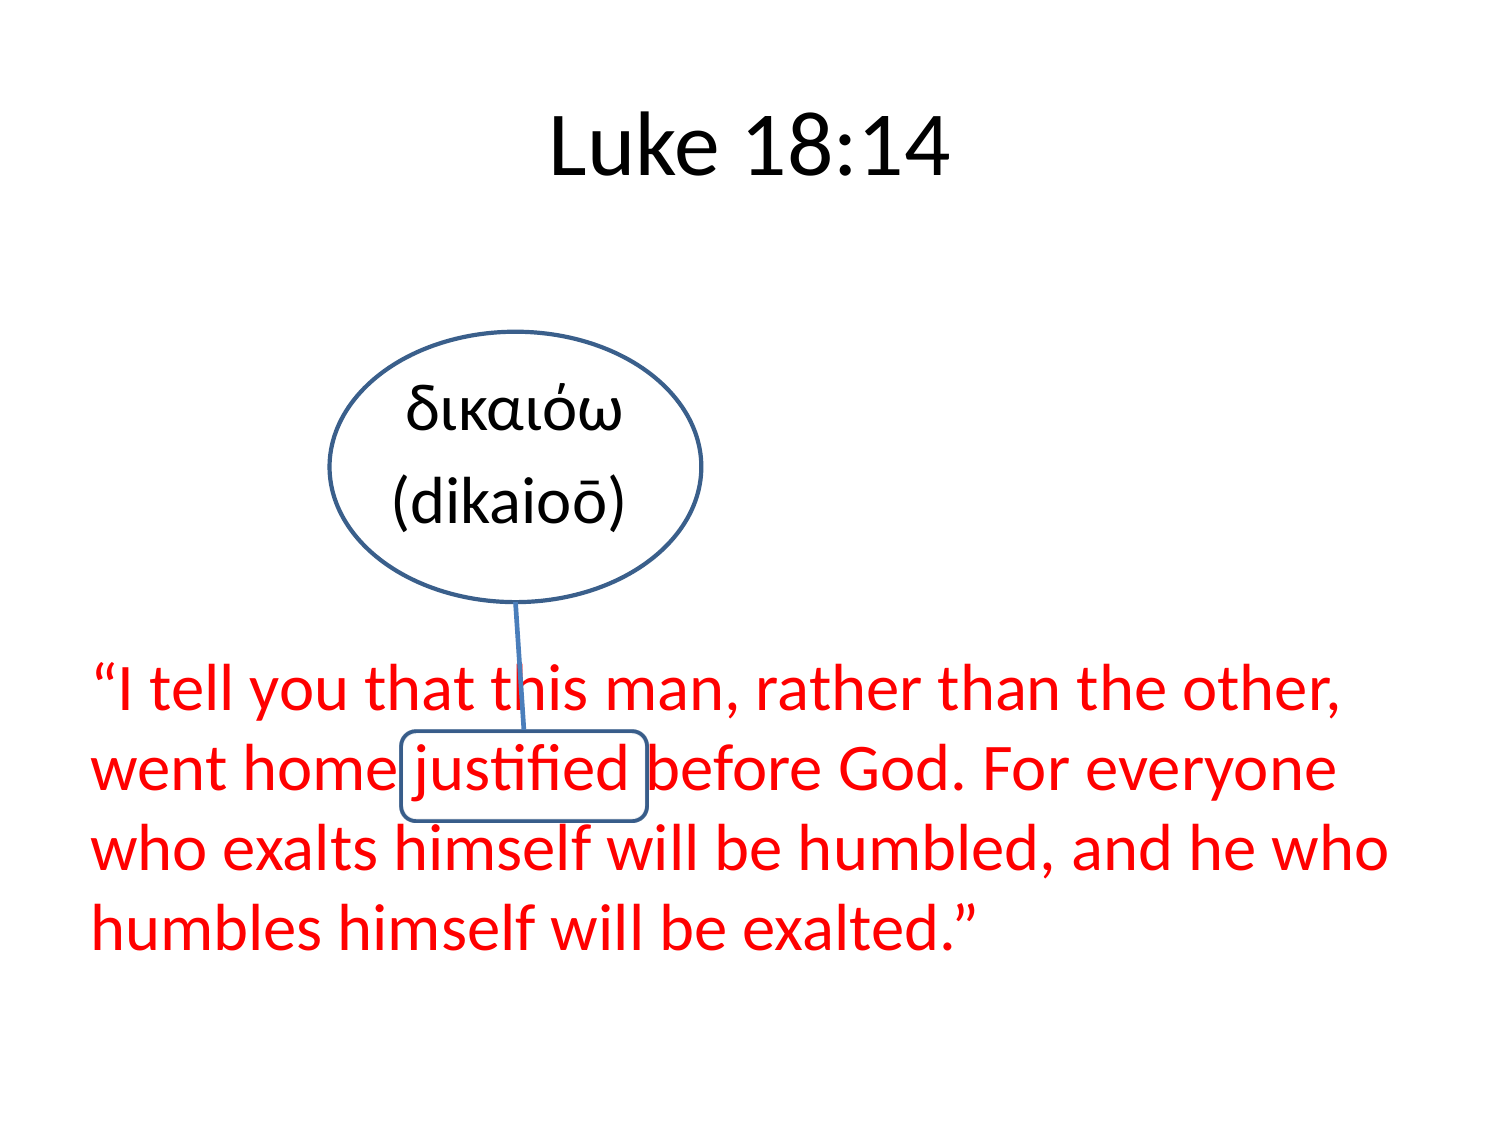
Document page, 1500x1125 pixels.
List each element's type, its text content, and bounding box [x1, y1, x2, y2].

title Luke 18:14 [75, 45, 1425, 233]
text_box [515, 601, 525, 730]
text_box [327, 329, 704, 605]
list δικαιόω (dikaioō) “I tell you that this man, rather than the other, went home justified before God. For everyone who exalts himself will be humbled, and he who humbles himself will be exalted.” [75, 262, 1425, 1005]
picture [399, 729, 649, 823]
